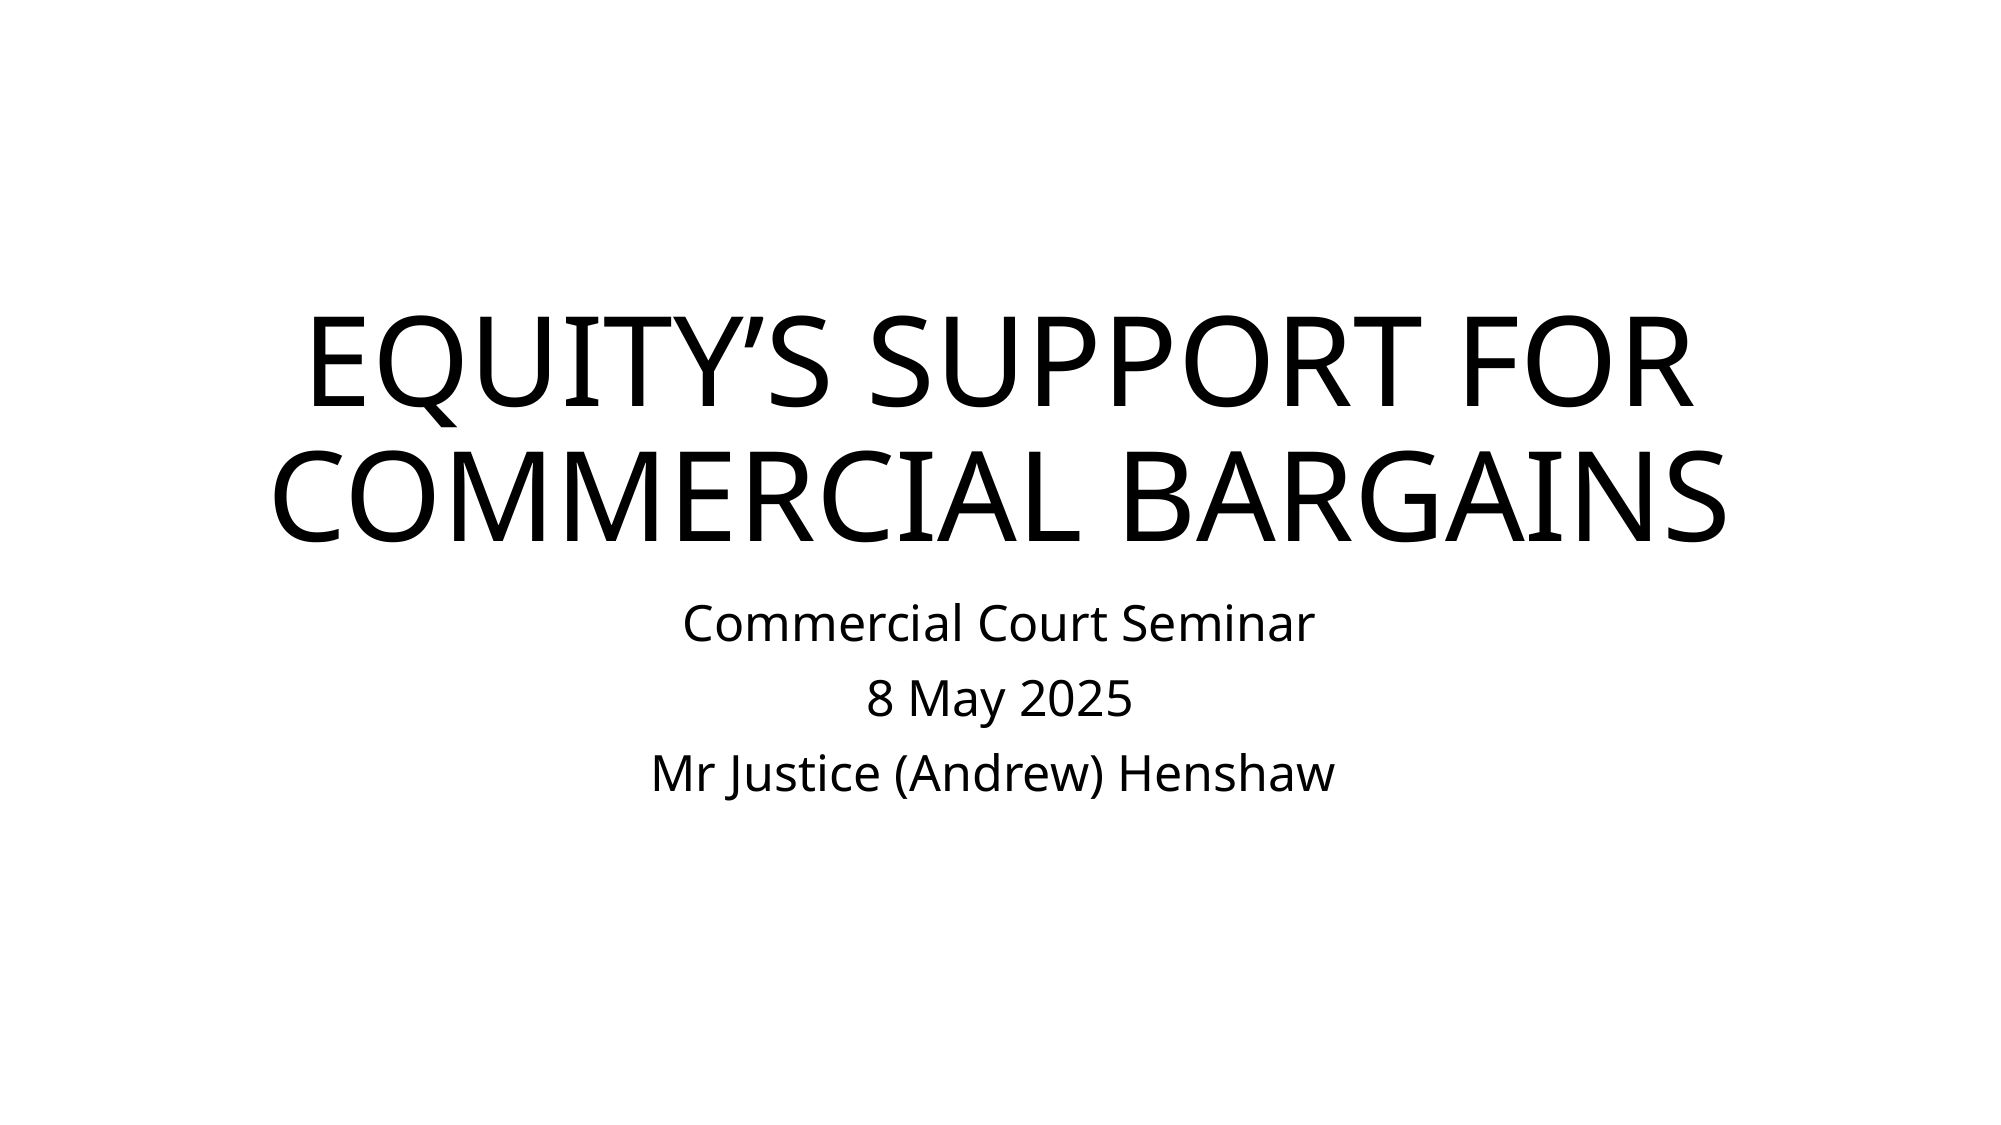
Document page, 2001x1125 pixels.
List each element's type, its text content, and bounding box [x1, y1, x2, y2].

subtitle Commercial Court Seminar 8 May 2025 Mr Justice (Andrew) Henshaw [249, 590, 1750, 863]
title EQUITY’S SUPPORT FOR COMMERCIAL BARGAINS [249, 184, 1750, 576]
